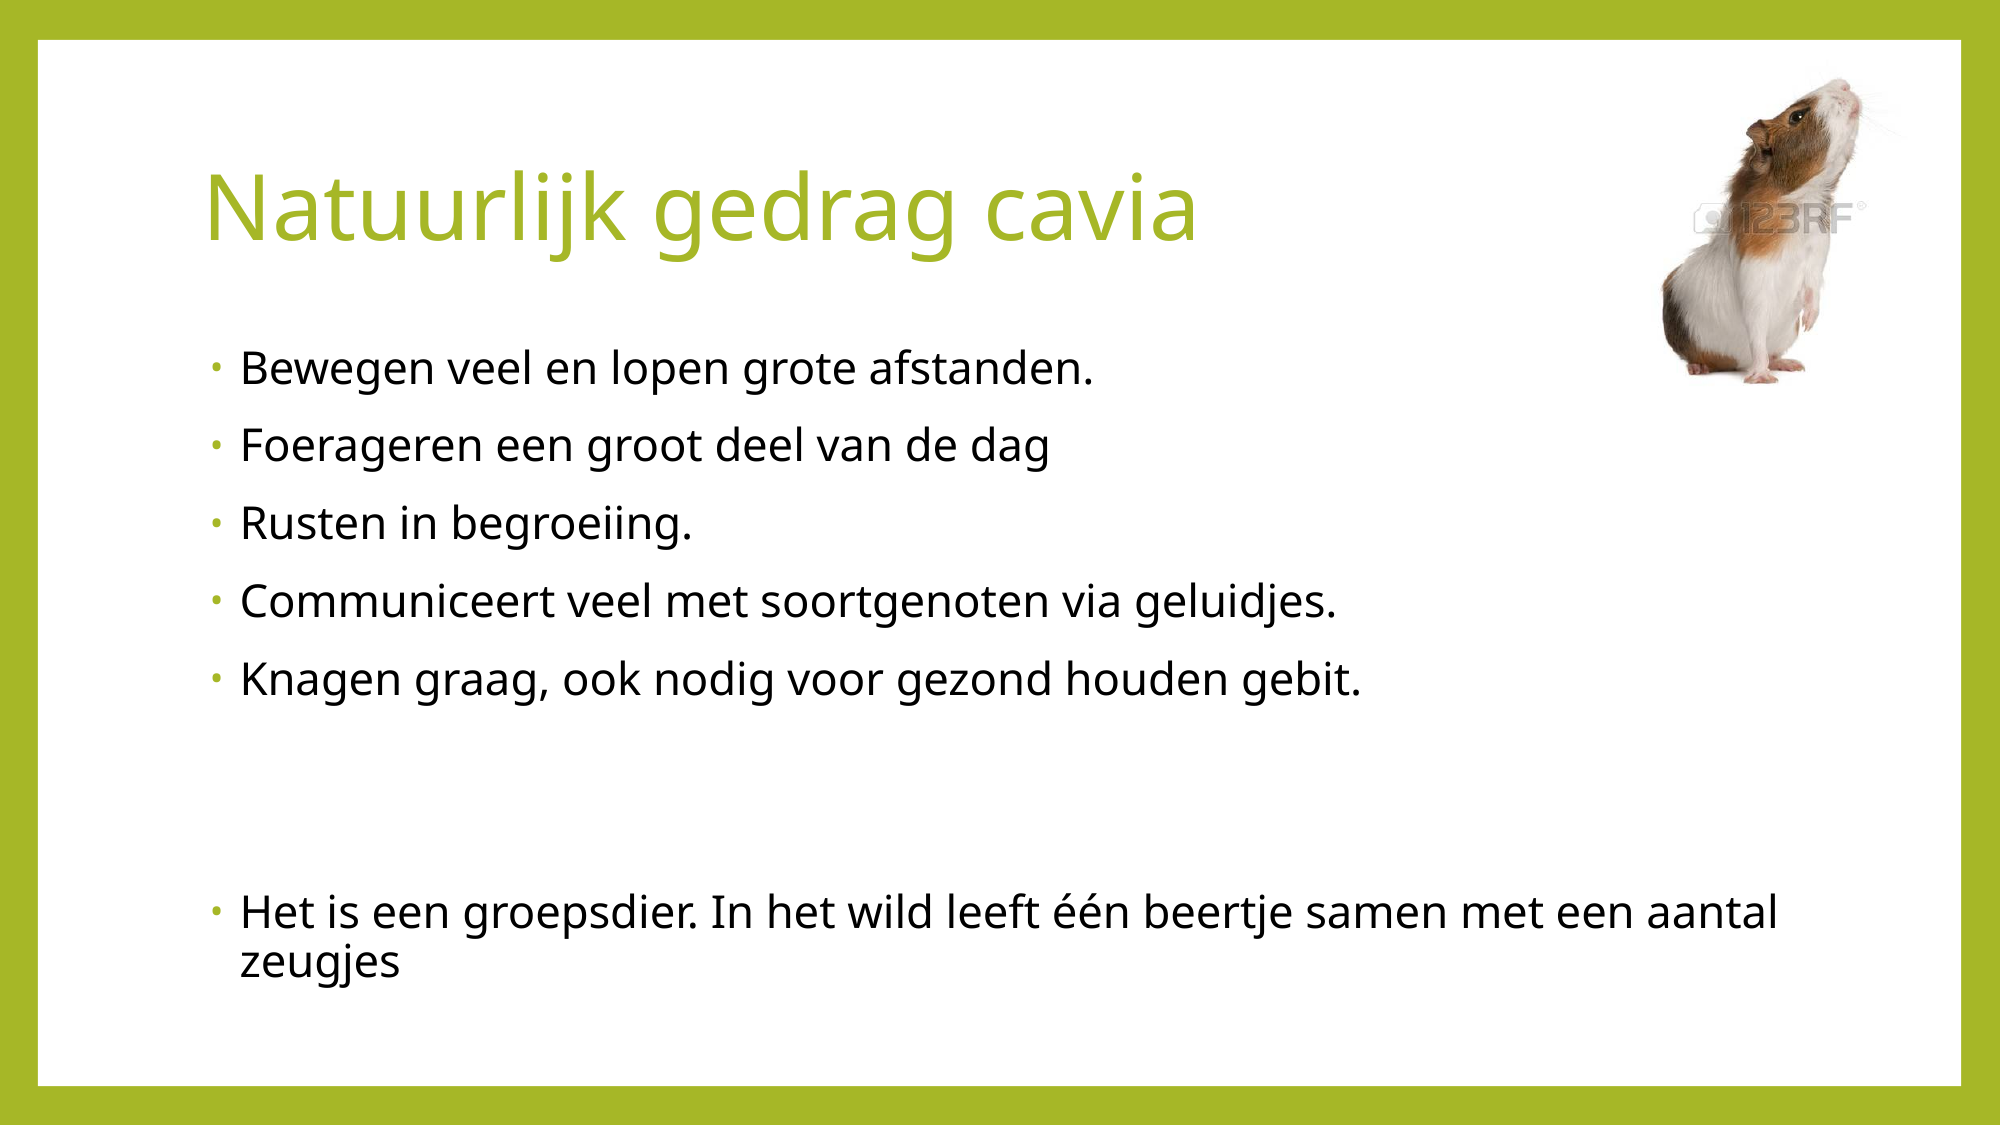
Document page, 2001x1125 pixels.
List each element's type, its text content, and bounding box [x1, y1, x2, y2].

title Natuurlijk gedrag cavia [187, 99, 1593, 323]
list Bewegen veel en lopen grote afstanden. Foerageren een groot deel van de dag Rusten in begroeiing. Communiceert veel met soortgenoten via geluidjes. Knagen graag, ook nodig voor gezond houden gebit. Het is een groepsdier. In het wild leeft één beertje samen met een aantal zeugjes [187, 337, 1808, 1000]
picture [1599, 39, 1960, 396]
